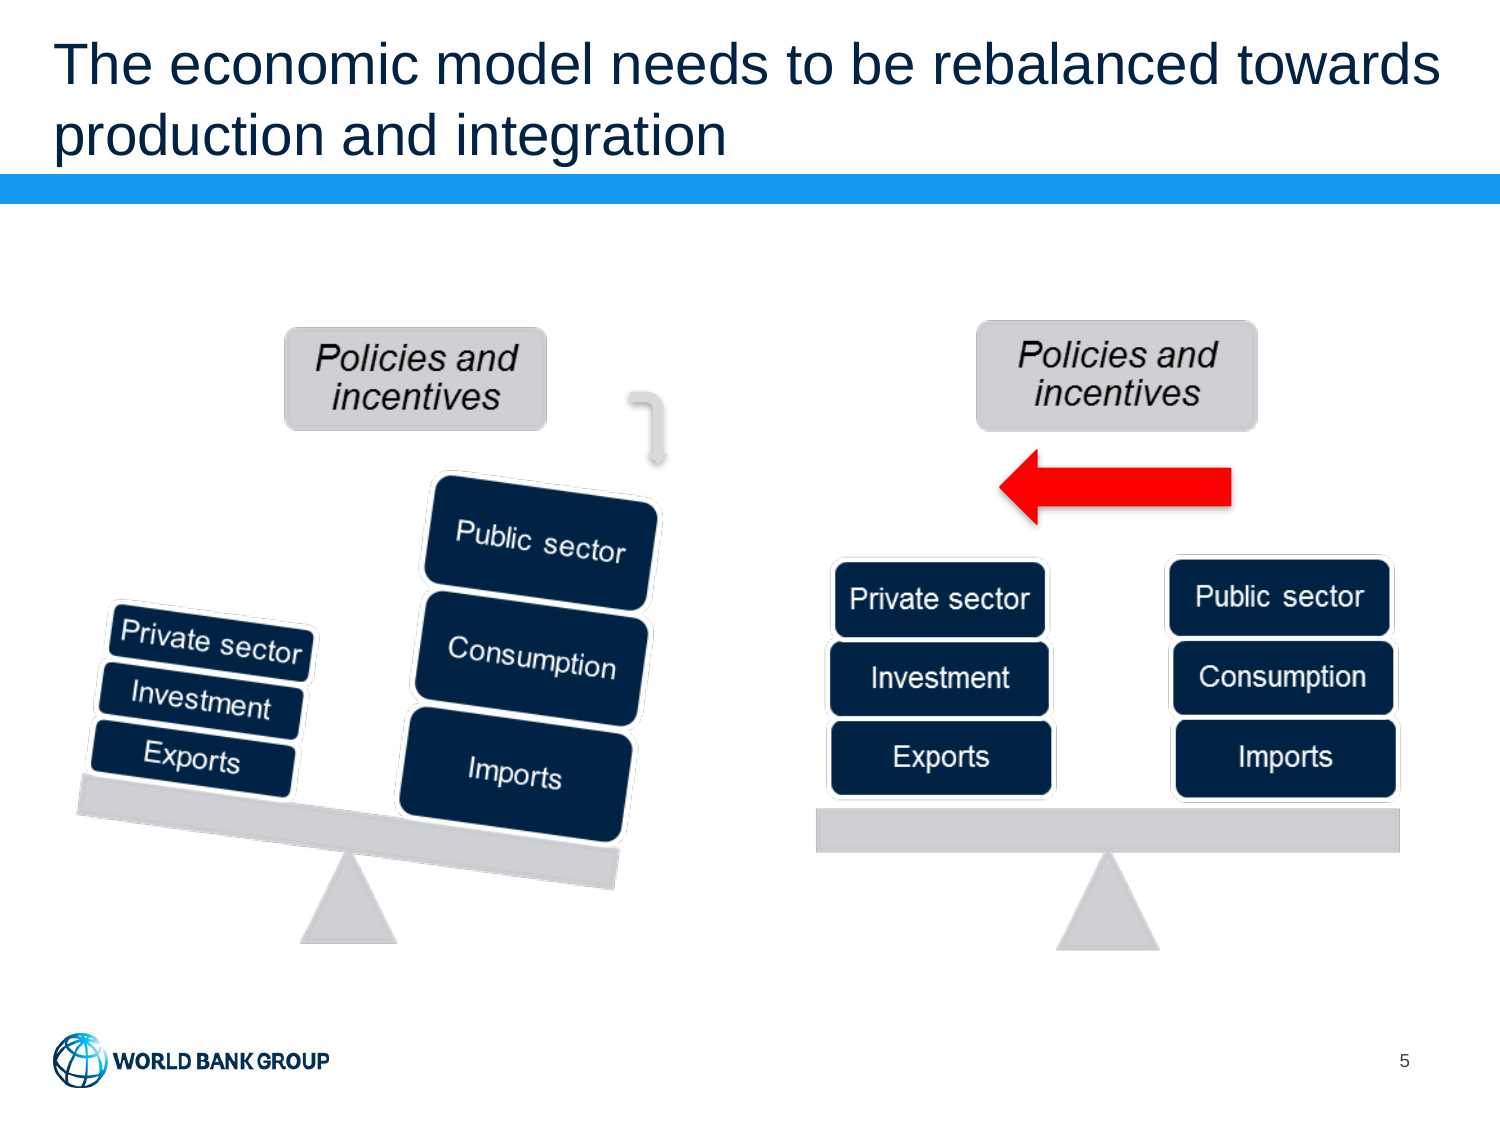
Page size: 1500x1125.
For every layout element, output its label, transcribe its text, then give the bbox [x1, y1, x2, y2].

picture [0, 174, 1500, 204]
picture [50, 299, 664, 987]
picture [787, 299, 1429, 954]
slide_number 5 [1399, 1043, 1447, 1079]
picture [69, 1043, 79, 1050]
picture [53, 1033, 329, 1088]
title The economic model needs to be rebalanced towards production and integration [53, 75, 1447, 170]
picture [77, 1045, 85, 1055]
